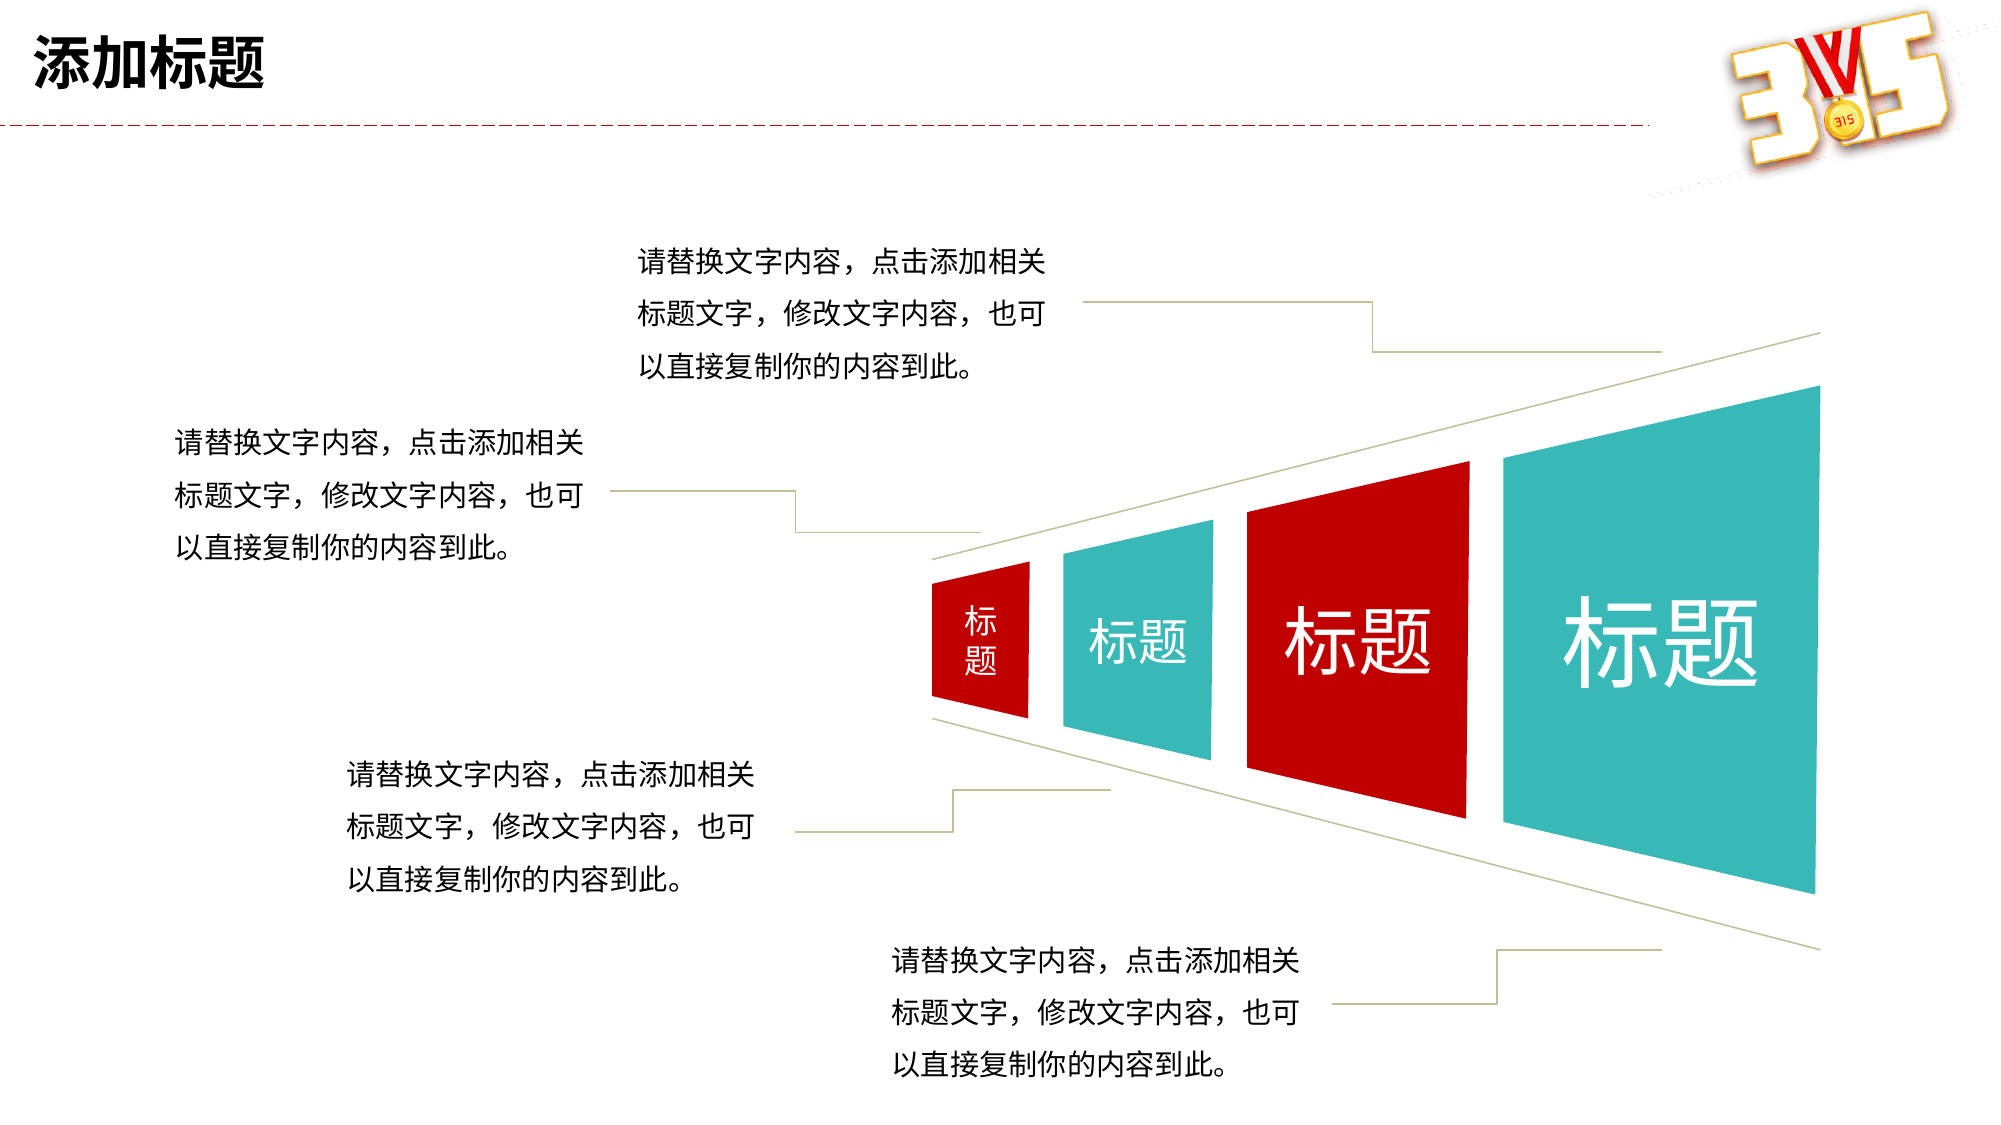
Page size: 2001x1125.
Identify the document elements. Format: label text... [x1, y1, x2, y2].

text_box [795, 789, 1111, 833]
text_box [1082, 301, 1663, 353]
text_box 请替换文字内容，点击添加相关标题文字，修改文字内容，也可以直接复制你的内容到此。 [154, 397, 609, 575]
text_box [931, 718, 1821, 951]
text_box 标题 [1245, 569, 1471, 716]
text_box 标题 [1501, 567, 1821, 717]
text_box 请替换文字内容，点击添加相关标题文字，修改文字内容，也可以直接复制你的内容到此。 [871, 914, 1326, 1092]
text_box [931, 332, 1821, 560]
text_box 请替换文字内容，点击添加相关标题文字，修改文字内容，也可以直接复制你的内容到此。 [617, 215, 1071, 394]
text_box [1332, 949, 1663, 1004]
text_box 请替换文字内容，点击添加相关标题文字，修改文字内容，也可以直接复制你的内容到此。 [326, 728, 781, 906]
text_box 标题 [930, 569, 1032, 716]
text_box 标题 [1061, 569, 1216, 716]
picture [1649, 0, 2001, 197]
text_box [609, 490, 982, 533]
